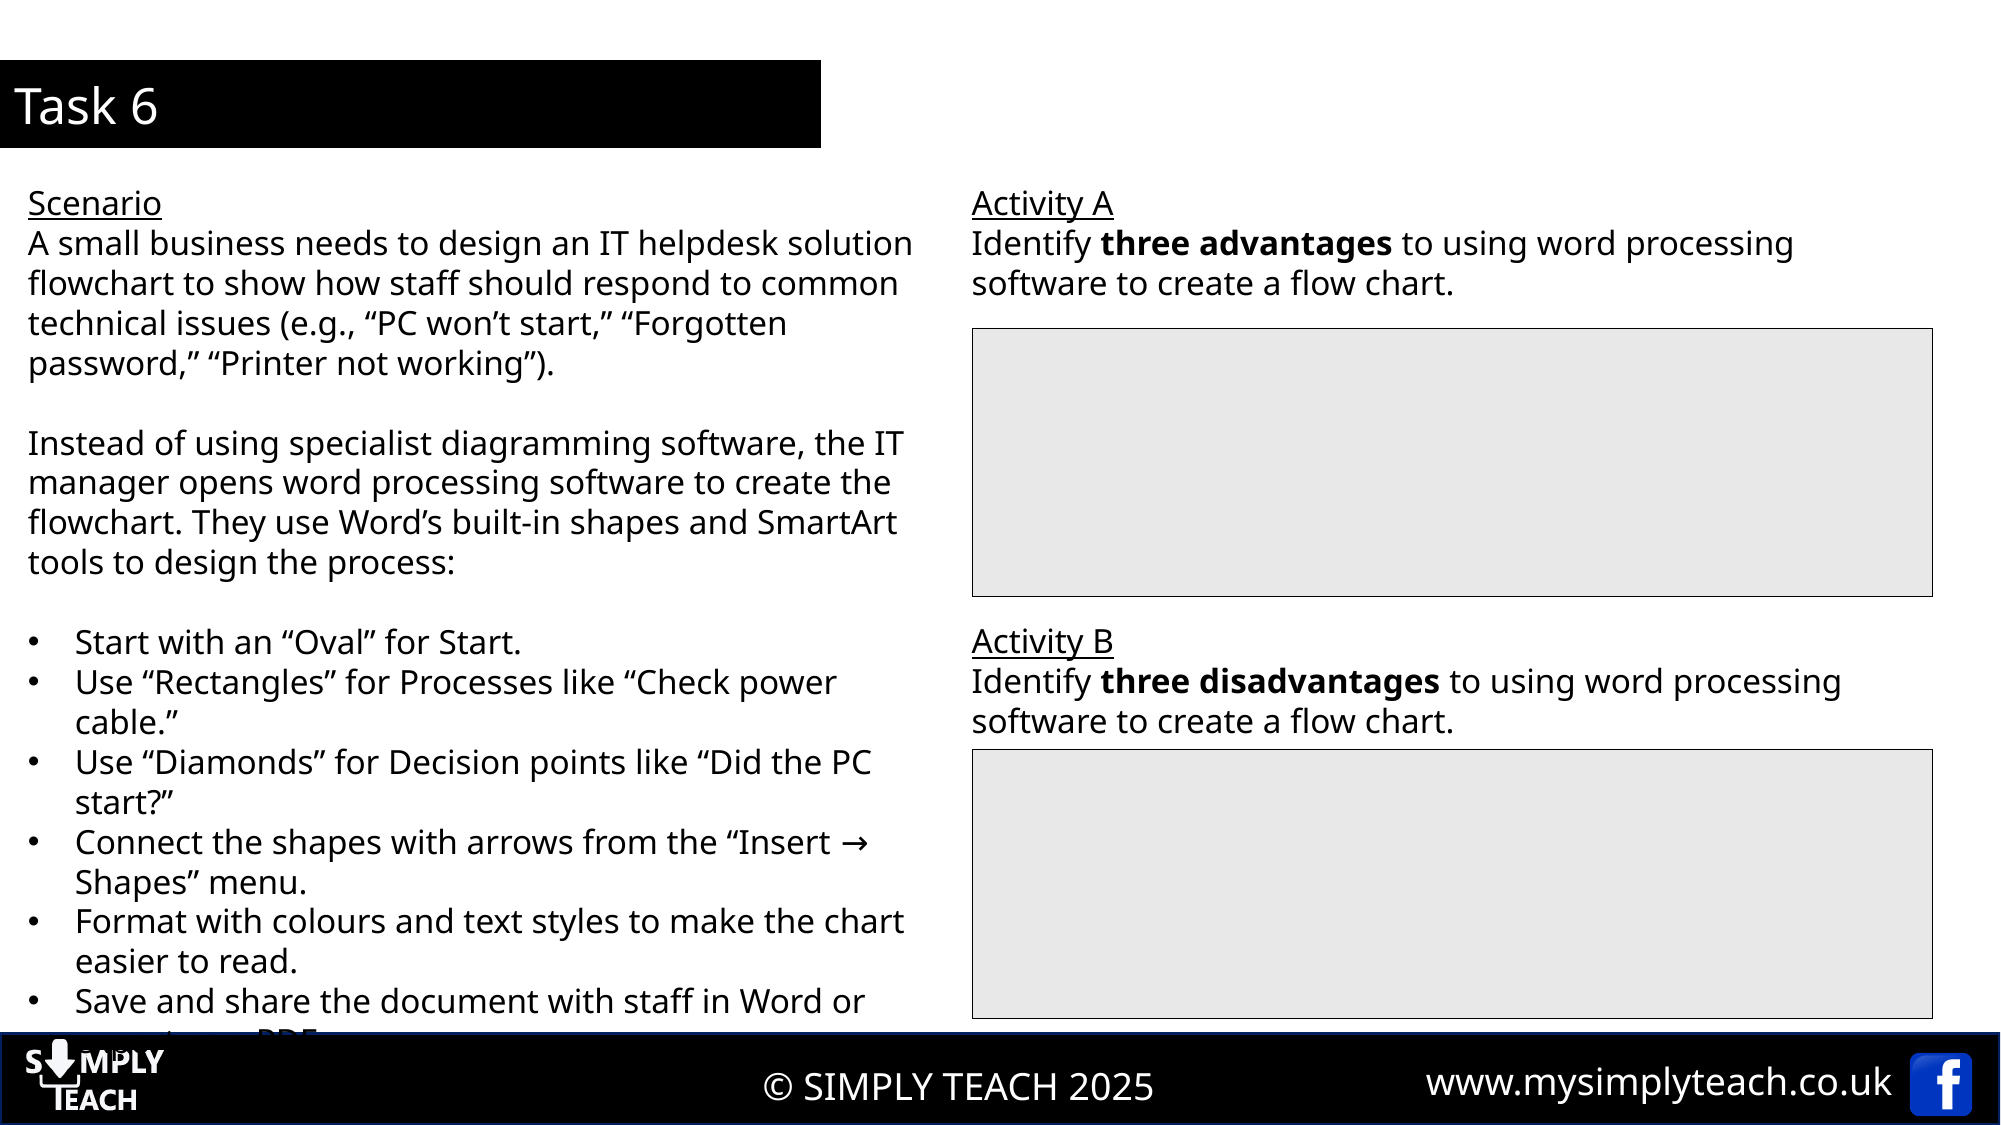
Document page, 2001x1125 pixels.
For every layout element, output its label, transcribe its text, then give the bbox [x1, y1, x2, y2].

text_box Scenario A small business needs to design an IT helpdesk solution flowchart to show how staff should respond to common technical issues (e.g., “PC won’t start,” “Forgotten password,” “Printer not working”). Instead of using specialist diagramming software, the IT manager opens word processing software to create the flowchart. They use Word’s built-in shapes and SmartArt tools to design the process: Start with an “Oval” for Start. Use “Rectangles” for Processes like “Check power cable.” Use “Diamonds” for Decision points like “Did the PC start?” Connect the shapes with arrows from the “Insert → Shapes” menu. Format with colours and text styles to make the chart easier to read. Save and share the document with staff in Word or export as a PDF. [13, 174, 957, 1068]
text_box Activity B Identify three disadvantages to using word processing software to create a flow chart. [956, 613, 1895, 748]
picture [15, 1068, 182, 1122]
picture [1907, 1050, 1975, 1119]
text_box Task 6 [0, 60, 821, 148]
text_box [971, 748, 1934, 1020]
text_box [971, 326, 1934, 598]
text_box Activity A Identify three advantages to using word processing software to create a flow chart. [956, 174, 1895, 310]
